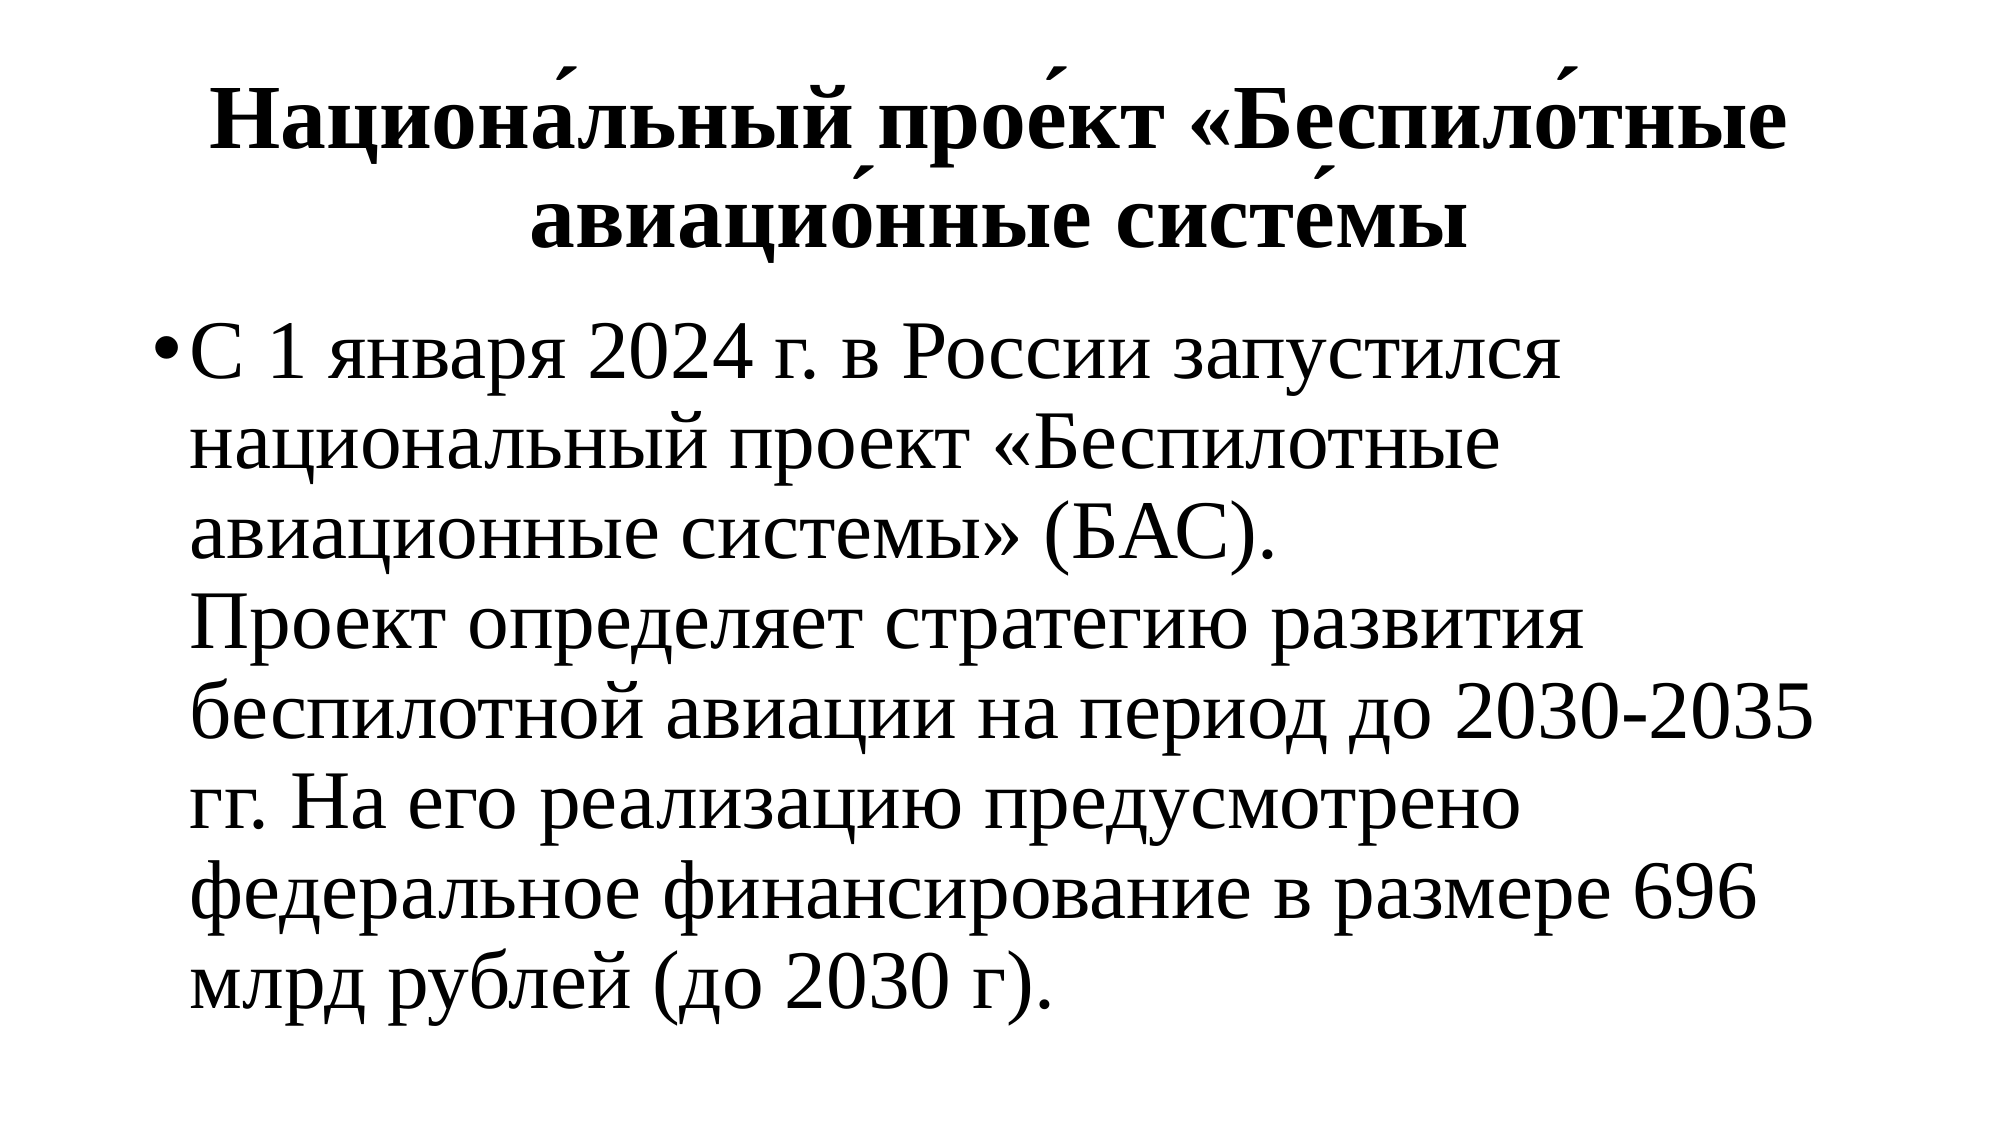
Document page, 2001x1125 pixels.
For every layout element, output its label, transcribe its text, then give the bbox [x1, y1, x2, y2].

title Национа́льный прое́кт «Беспило́тные авиацио́нные систе́мы [137, 59, 1863, 278]
list С 1 января 2024 г. в России запустился национальный проект «Беспилотные авиационные системы» (БАС). Проект определяет стратегию развития беспилотной авиации на период до 2030-2035 гг. На его реализацию предусмотрено федеральное финансирование в размере 696 млрд рублей (до 2030 г). [137, 299, 1863, 1014]
